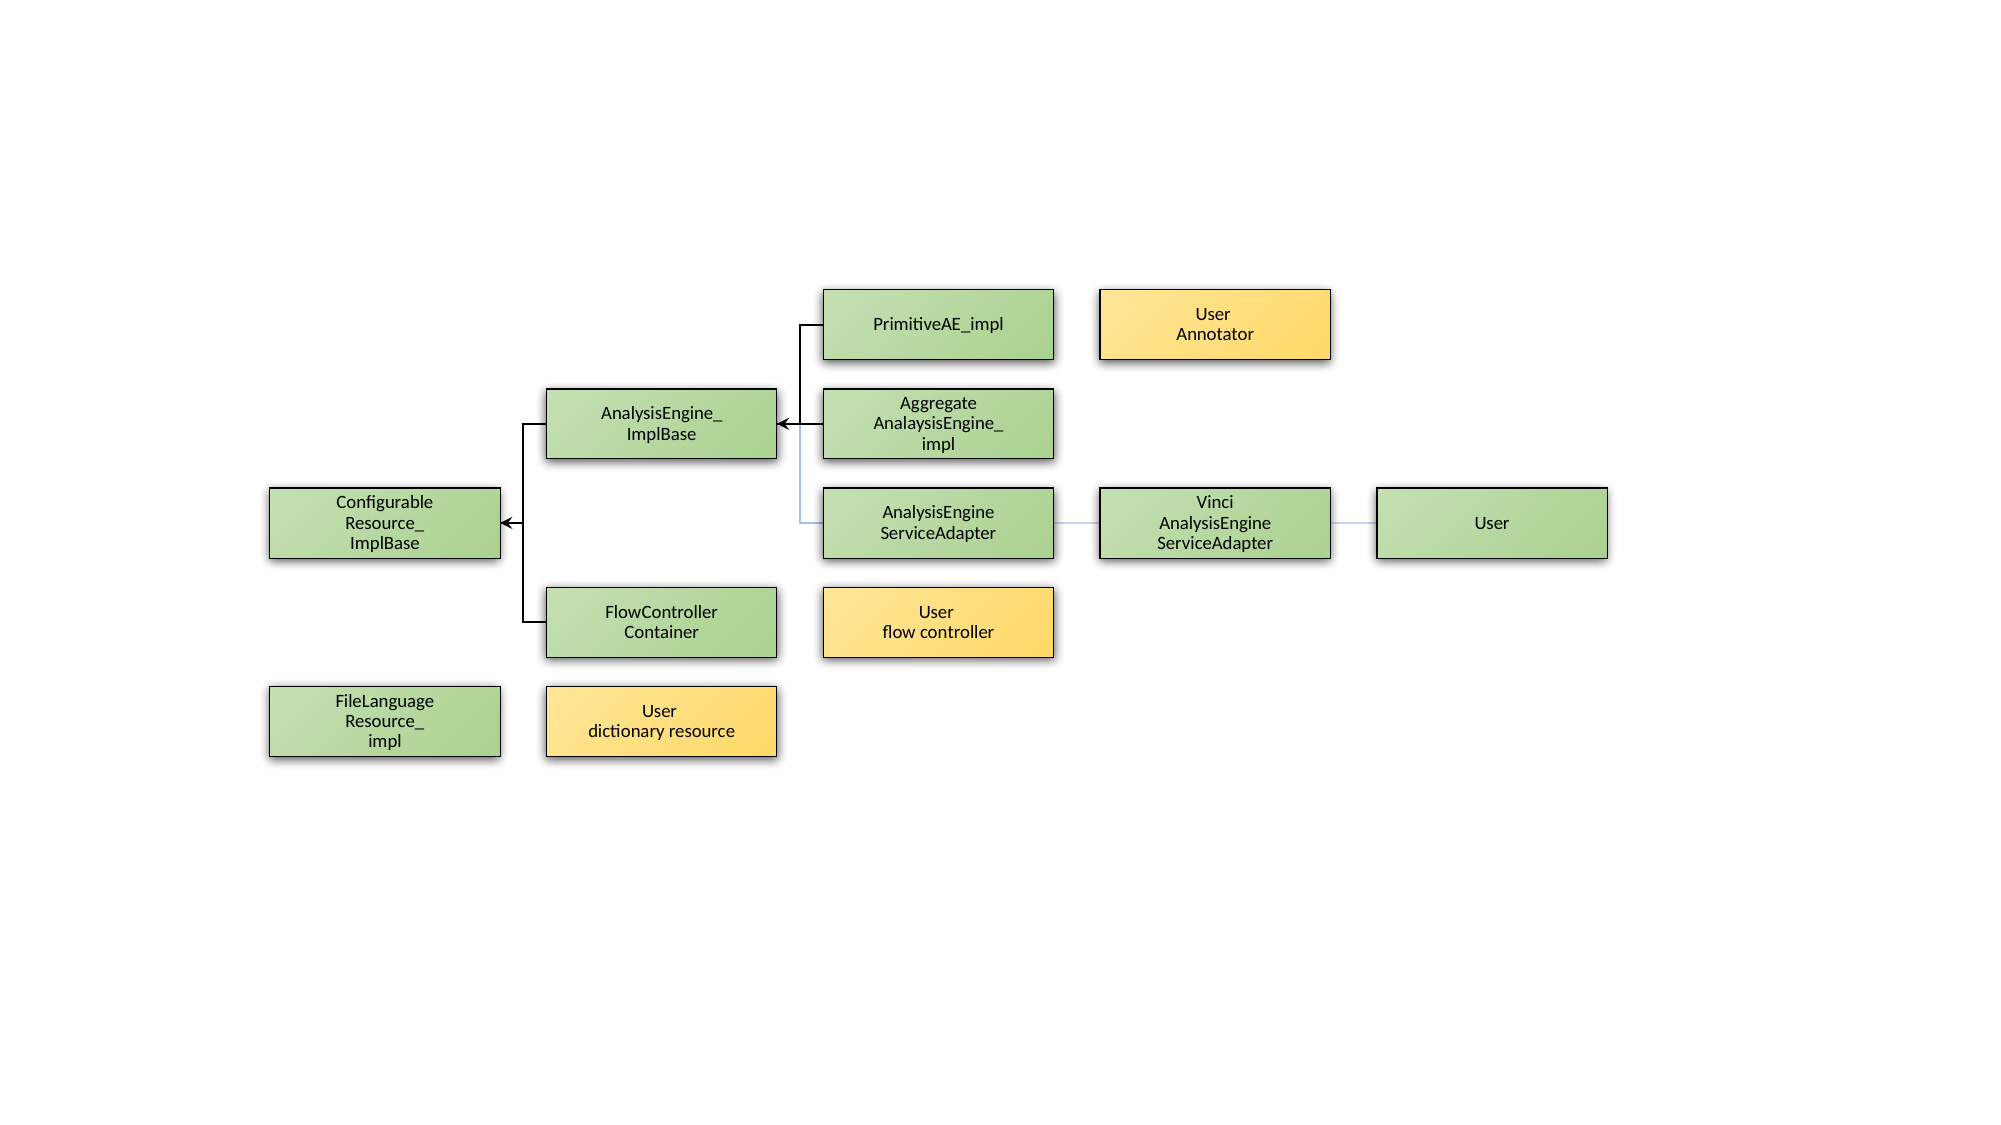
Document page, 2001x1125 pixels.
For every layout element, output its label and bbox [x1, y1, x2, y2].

text_box [268, 266, 1609, 780]
